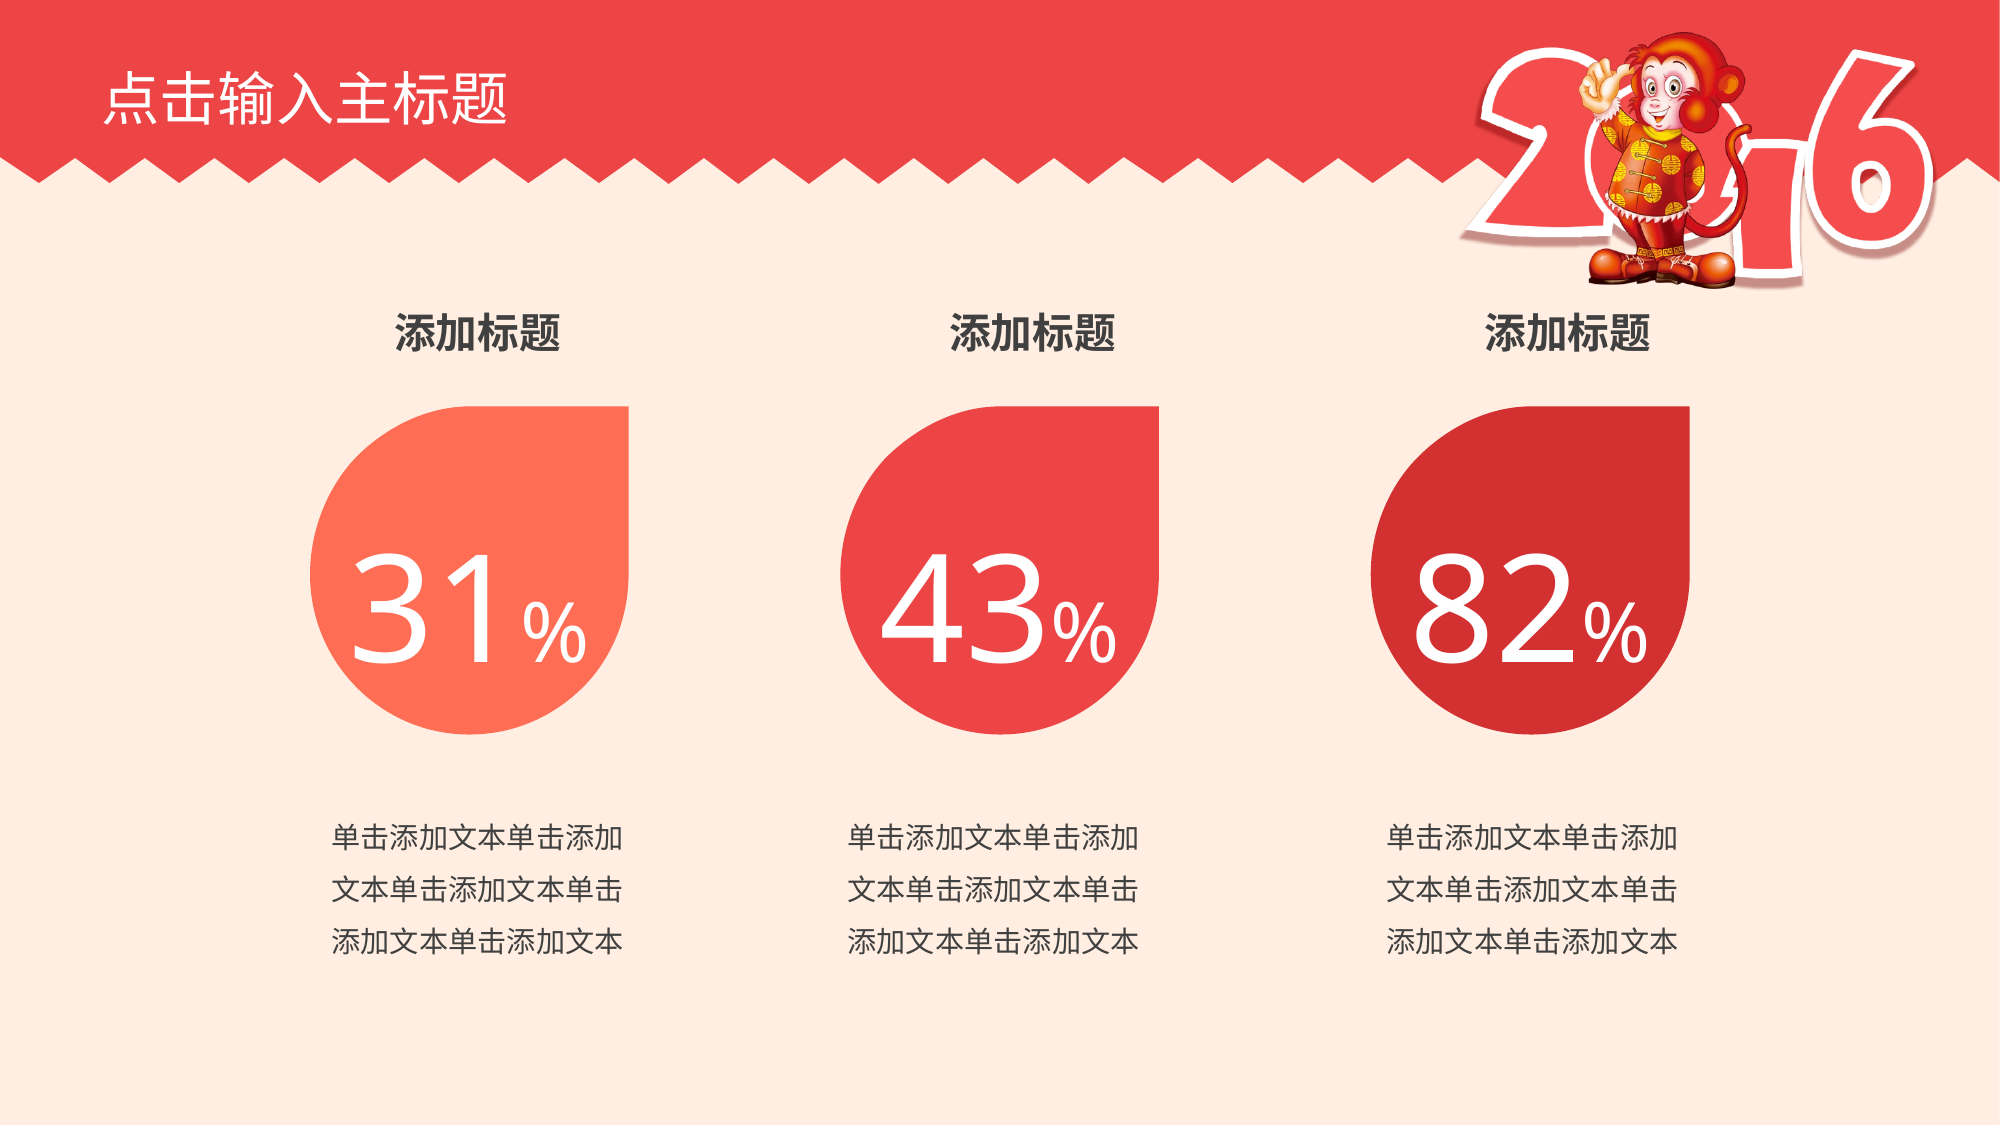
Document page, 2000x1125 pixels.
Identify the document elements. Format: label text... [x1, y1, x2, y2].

text_box 31% [310, 406, 629, 735]
text_box 单击添加文本单击添加 文本单击添加文本单击 添加文本单击添加文本 [832, 778, 1155, 967]
text_box 点击输入主标题 [86, 54, 525, 140]
text_box 82% [1370, 406, 1690, 735]
picture [1454, 0, 2000, 450]
text_box 单击添加文本单击添加 文本单击添加文本单击 添加文本单击添加文本 [1371, 778, 1694, 967]
text_box 单击添加文本单击添加 文本单击添加文本单击 添加文本单击添加文本 [316, 778, 639, 967]
text_box 43% [840, 406, 1159, 735]
text_box 添加标题 [379, 299, 577, 365]
text_box 添加标题 [934, 299, 1132, 365]
text_box 添加标题 [1469, 299, 1667, 365]
